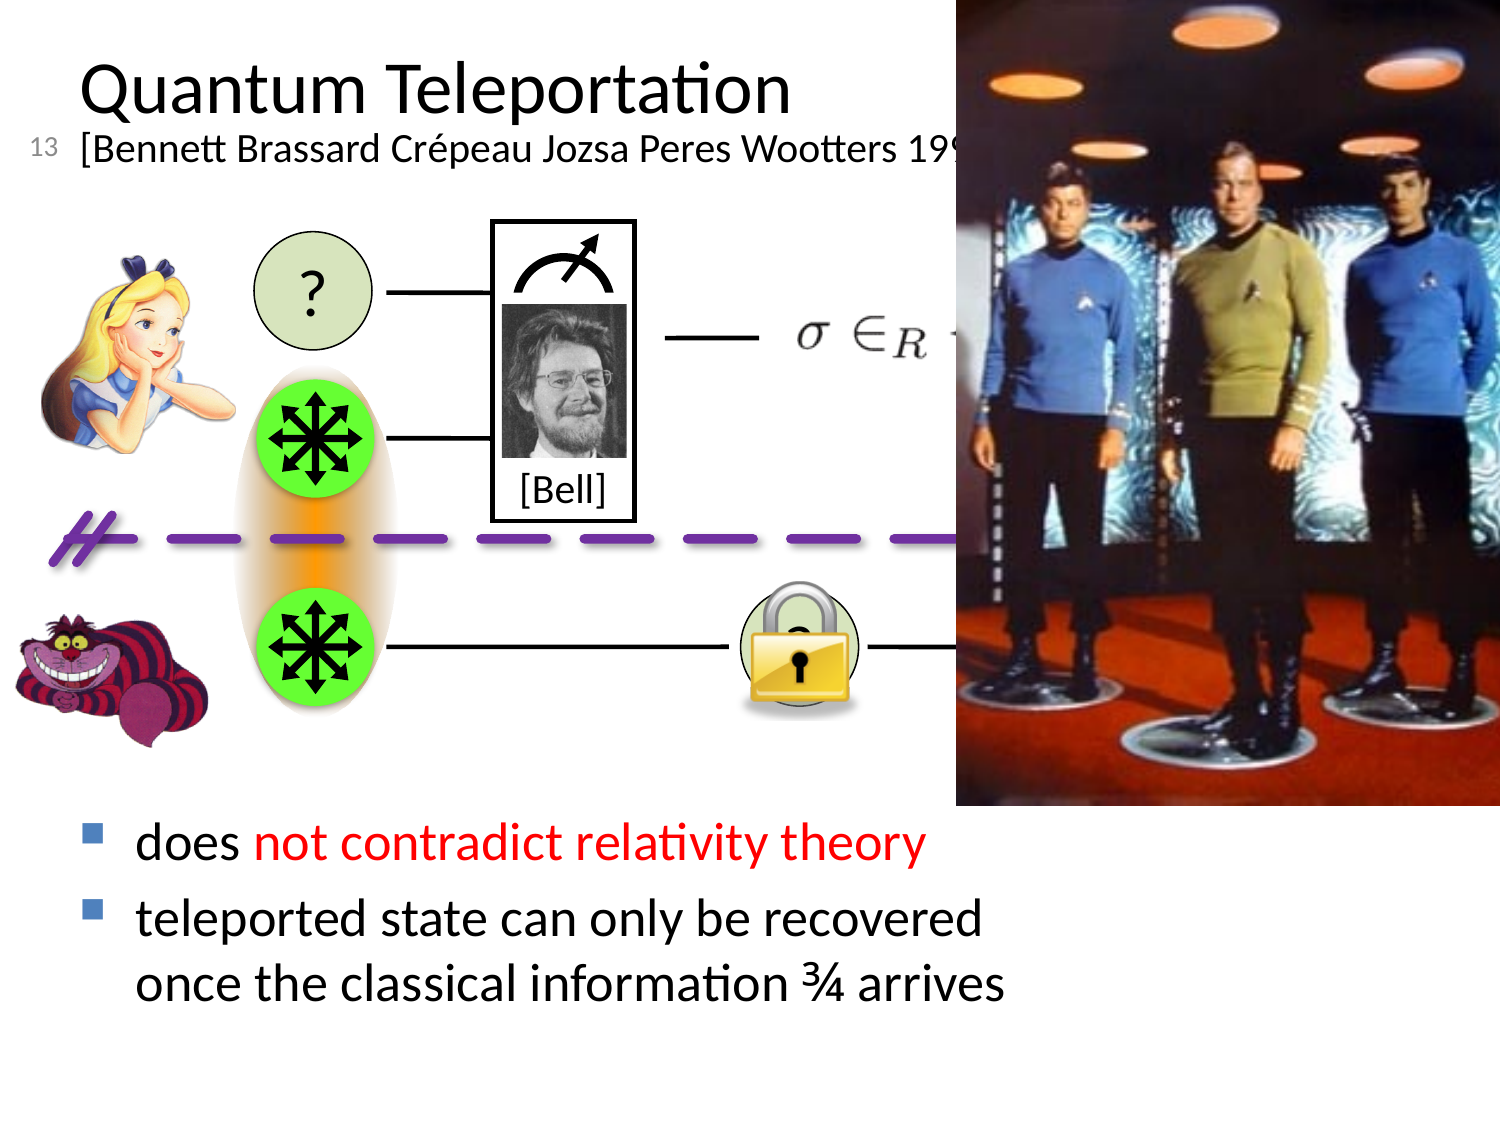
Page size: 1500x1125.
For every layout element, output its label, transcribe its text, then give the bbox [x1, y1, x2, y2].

picture [956, 0, 1500, 807]
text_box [386, 221, 647, 526]
text_box [Bennett Brassard Crépeau Jozsa Peres Wootters 1993] [64, 113, 951, 185]
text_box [232, 363, 399, 719]
picture [41, 255, 236, 454]
picture [10, 609, 210, 752]
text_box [253, 231, 373, 351]
picture [726, 574, 873, 721]
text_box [664, 302, 951, 371]
title Quantum Teleportation [64, 31, 951, 113]
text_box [867, 587, 951, 742]
text_box does not contradict relativity theory teleported state can only be recovered once the classical information ¾ arrives [64, 798, 1448, 1118]
